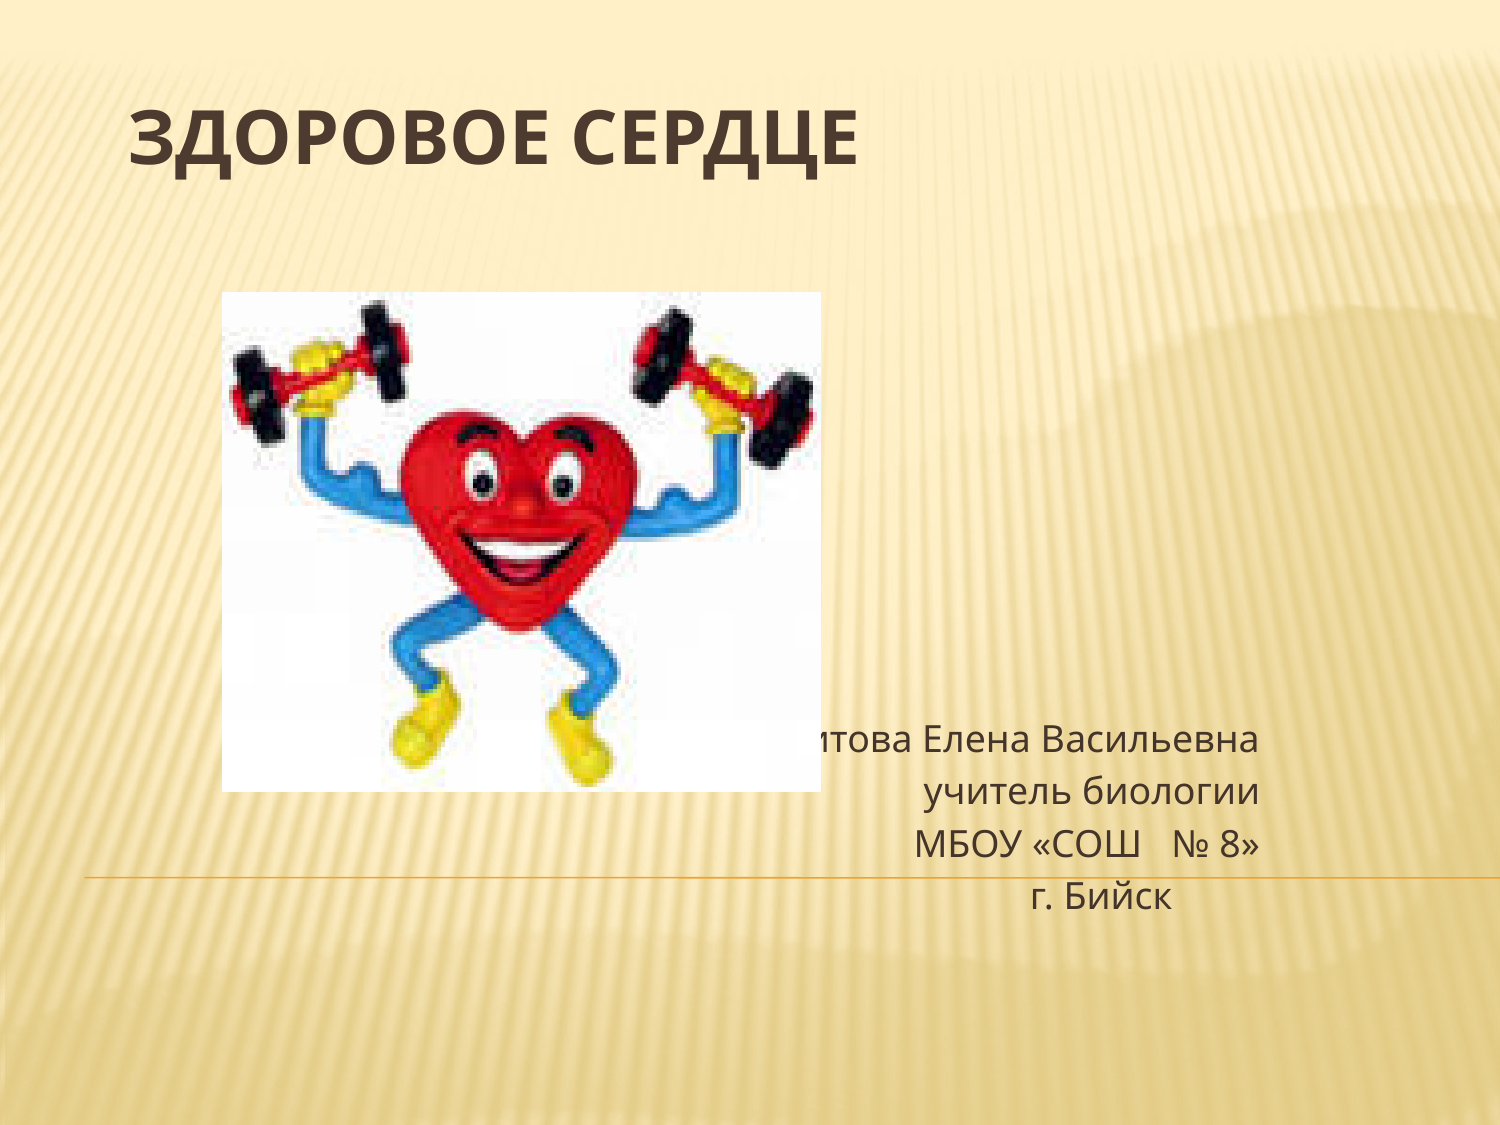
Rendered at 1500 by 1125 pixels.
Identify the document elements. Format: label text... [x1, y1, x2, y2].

subtitle Титова Елена Васильевна учитель биологии МБОУ «СОШ № 8» г. Бийск [225, 304, 1275, 925]
picture [222, 292, 821, 792]
title Здоровое сердце [112, 82, 1388, 329]
